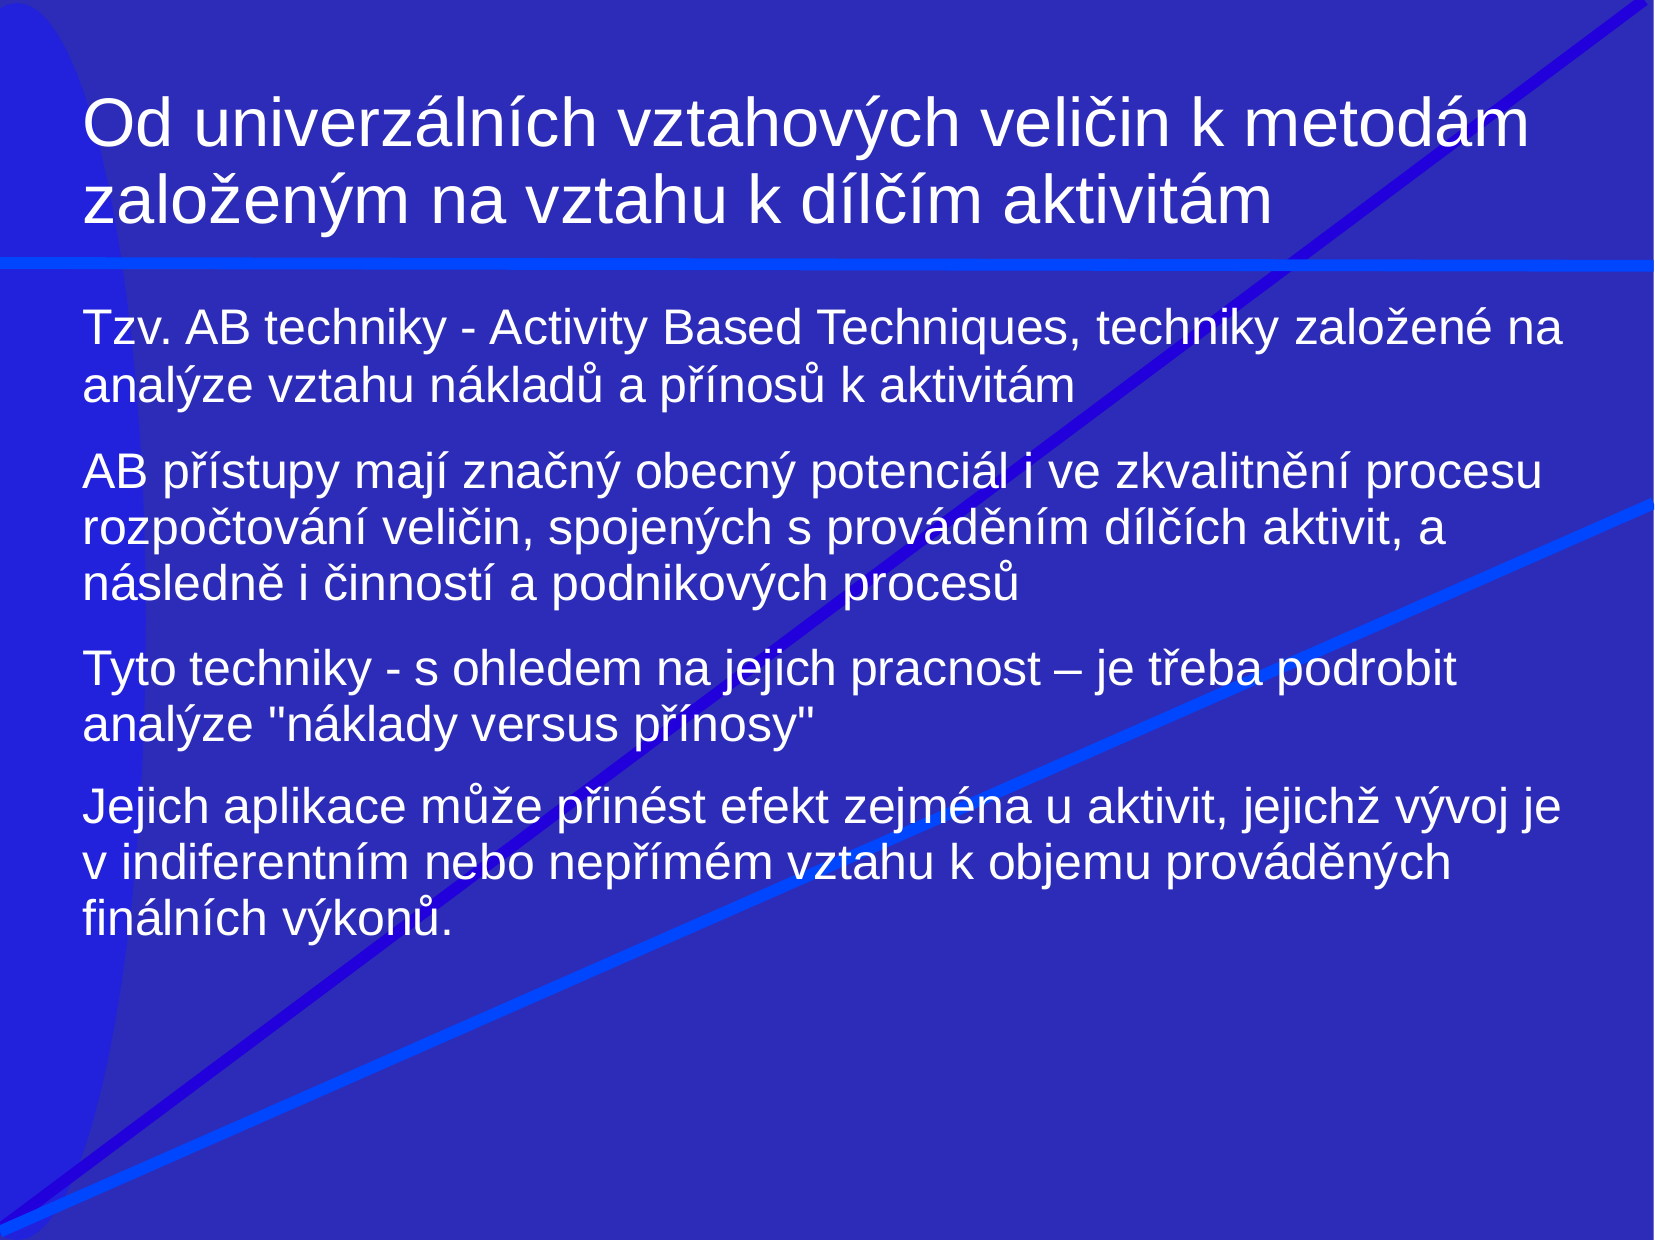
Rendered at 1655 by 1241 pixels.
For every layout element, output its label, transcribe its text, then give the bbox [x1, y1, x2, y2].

title Od univerzálních vztahových veličin k metodám založeným na vztahu k dílčím aktivitám [80, 69, 1574, 291]
list Tzv. AB techniky - Activity Based Techniques, techniky založené na analýze vztahu nákladů a přínosů k aktivitám AB přístupy mají značný obecný potenciál i ve zkvalitnění procesu rozpočtování veličin, spojených s prováděním dílčích aktivit, a následně i činností a podnikových procesů Tyto techniky - s ohledem na jejich pracnost – je třeba podrobit analýze "náklady versus přínosy" Jejich aplikace může přinést efekt zejména u aktivit, jejichž vývoj je v indiferentním nebo nepřímém vztahu k objemu prováděných finálních výkonů. [80, 296, 1574, 1002]
